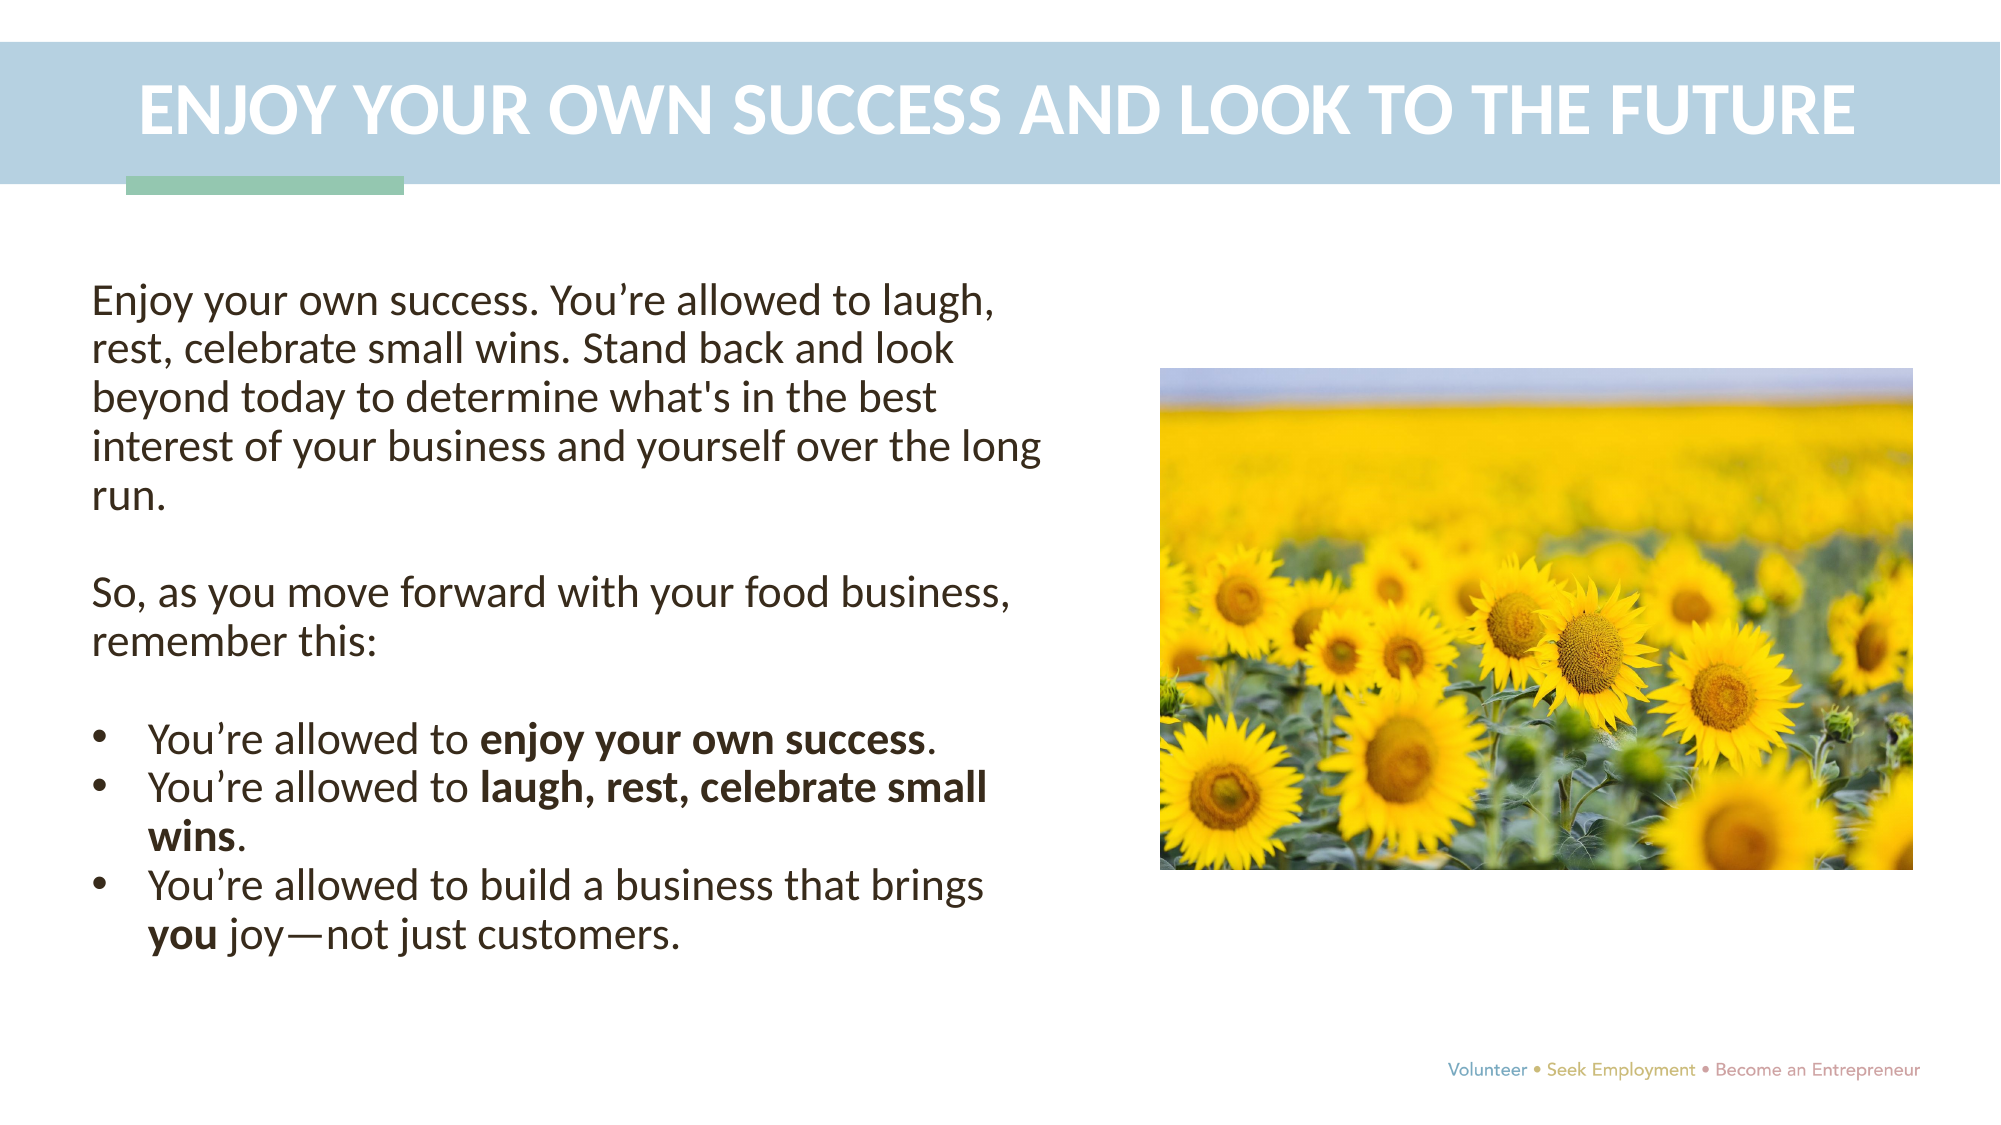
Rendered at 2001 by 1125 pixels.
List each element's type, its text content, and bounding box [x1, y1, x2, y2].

picture [1418, 1046, 1971, 1103]
text_box Enjoy your own success. You’re allowed to laugh, rest, celebrate small wins. Stand back and look beyond today to determine what's in the best interest of your business and yourself over the long run. So, as you move forward with your food business, remember this: You’re allowed to enjoy your own success. You’re allowed to laugh, rest, celebrate small wins. You’re allowed to build a business that brings you joy—not just customers. [76, 268, 1075, 813]
list ENJOY YOUR OWN SUCCESS AND LOOK TO THE FUTURE [123, 51, 1913, 170]
picture [1160, 368, 1913, 870]
